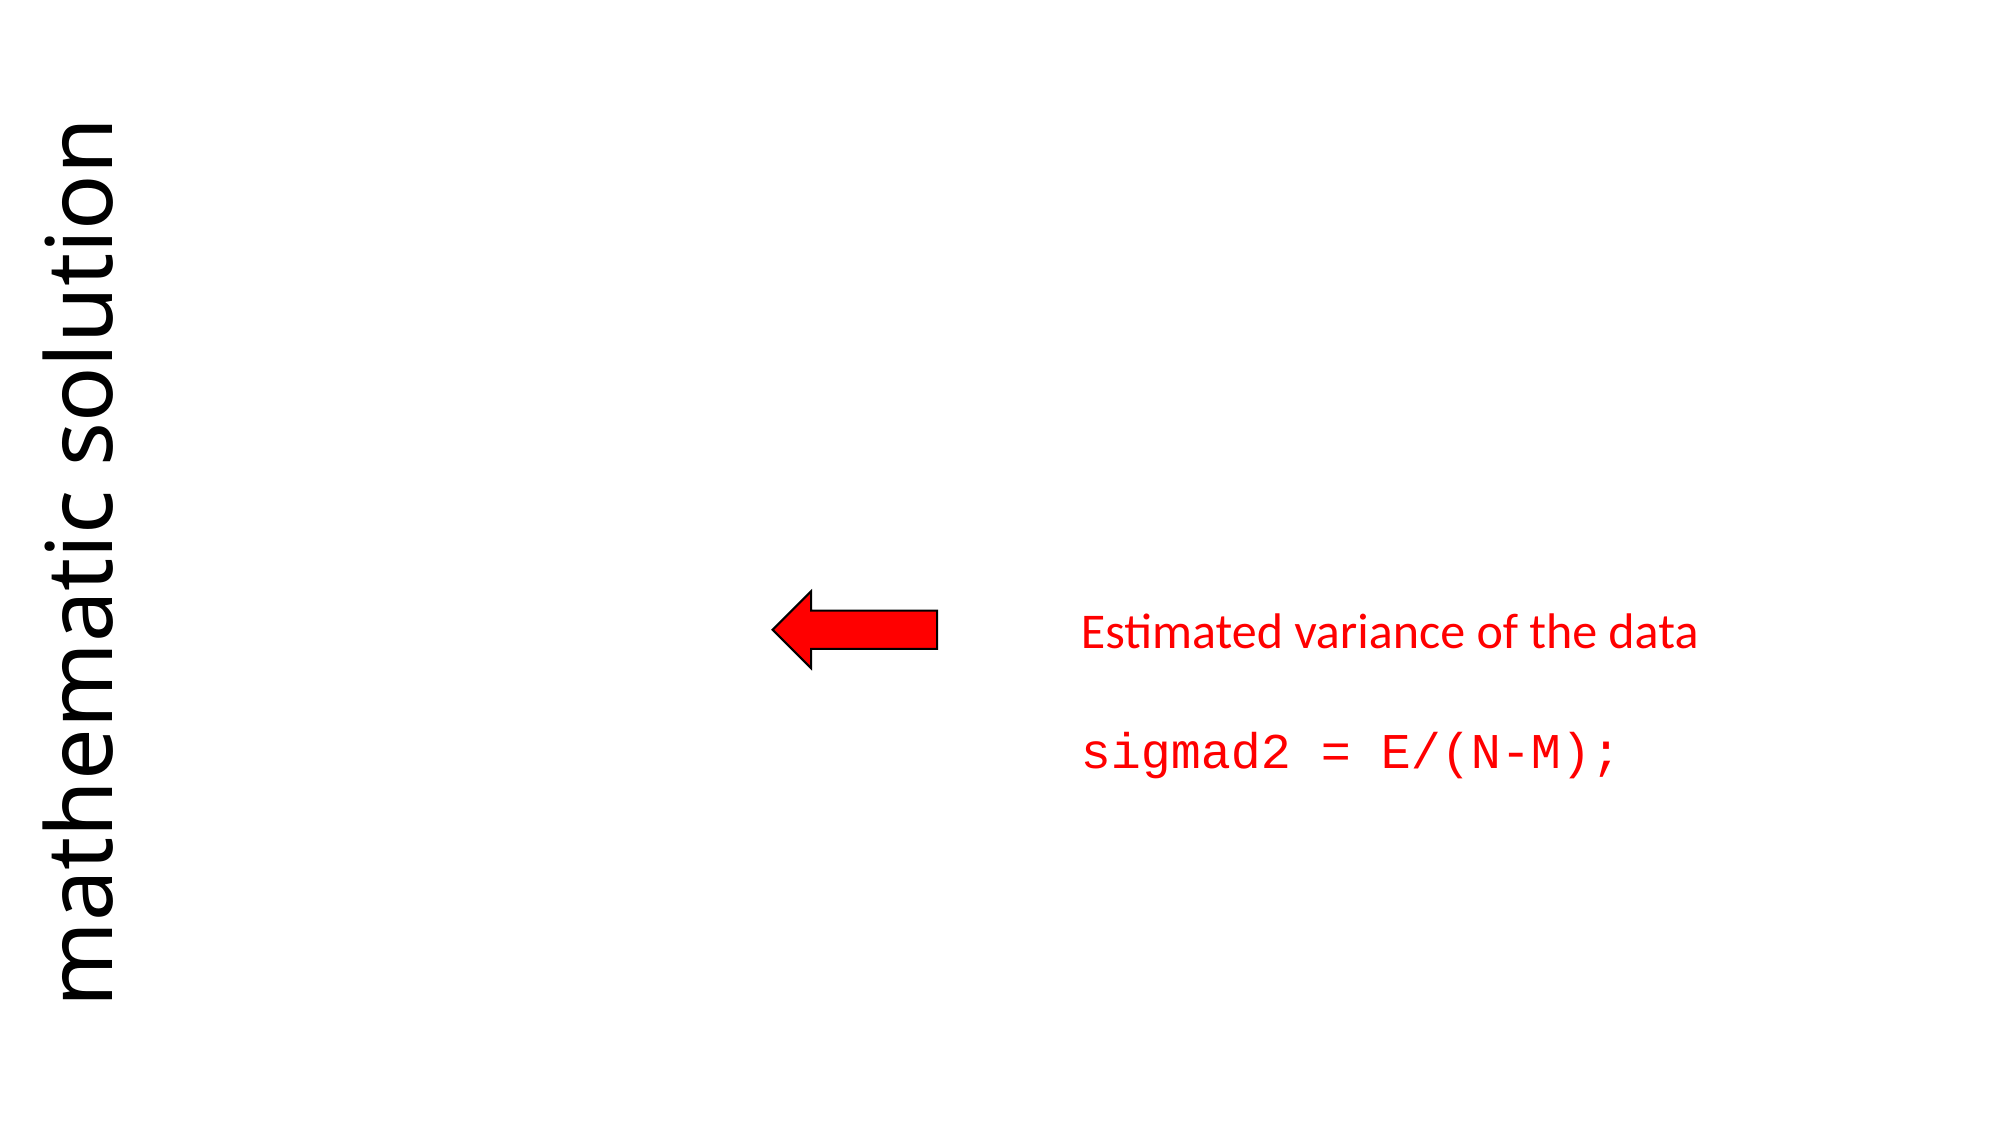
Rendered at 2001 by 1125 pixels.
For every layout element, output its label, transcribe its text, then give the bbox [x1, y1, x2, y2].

text_box Estimated variance of the data sigmad2 = E/(N-M); [1066, 591, 1714, 787]
text_box [771, 588, 939, 671]
title mathematic solution [0, 0, 166, 1125]
